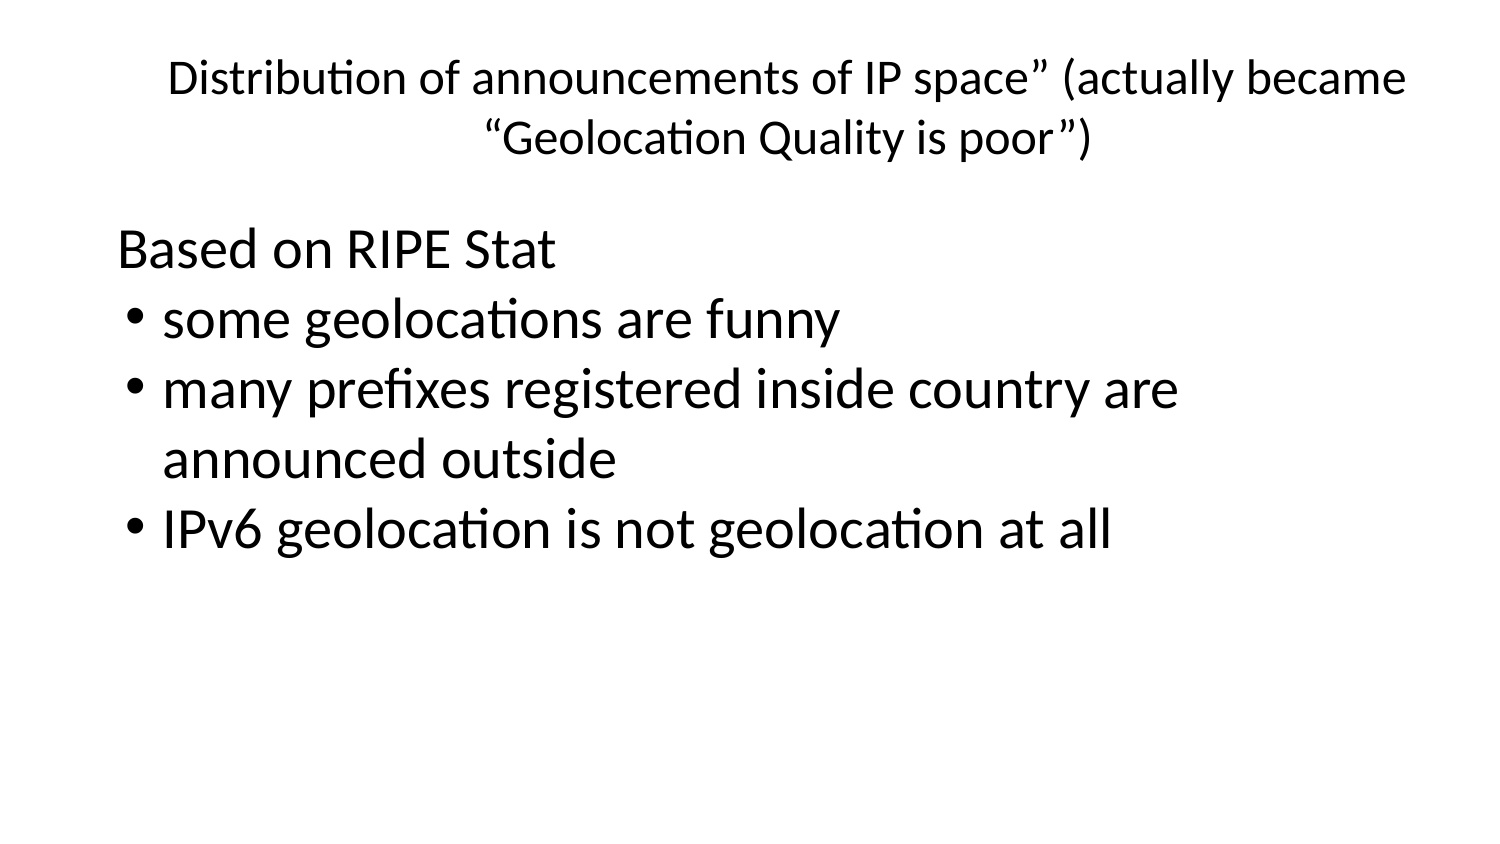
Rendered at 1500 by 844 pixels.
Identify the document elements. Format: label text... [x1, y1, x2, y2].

title Distribution of announcements of IP space” (actually became “Geolocation Quality is poor”) [75, 33, 1425, 175]
list Based on RIPE Stat some geolocations are funny many prefixes registered inside country are announced outside IPv6 geolocation is not geolocation at all [75, 196, 1425, 754]
